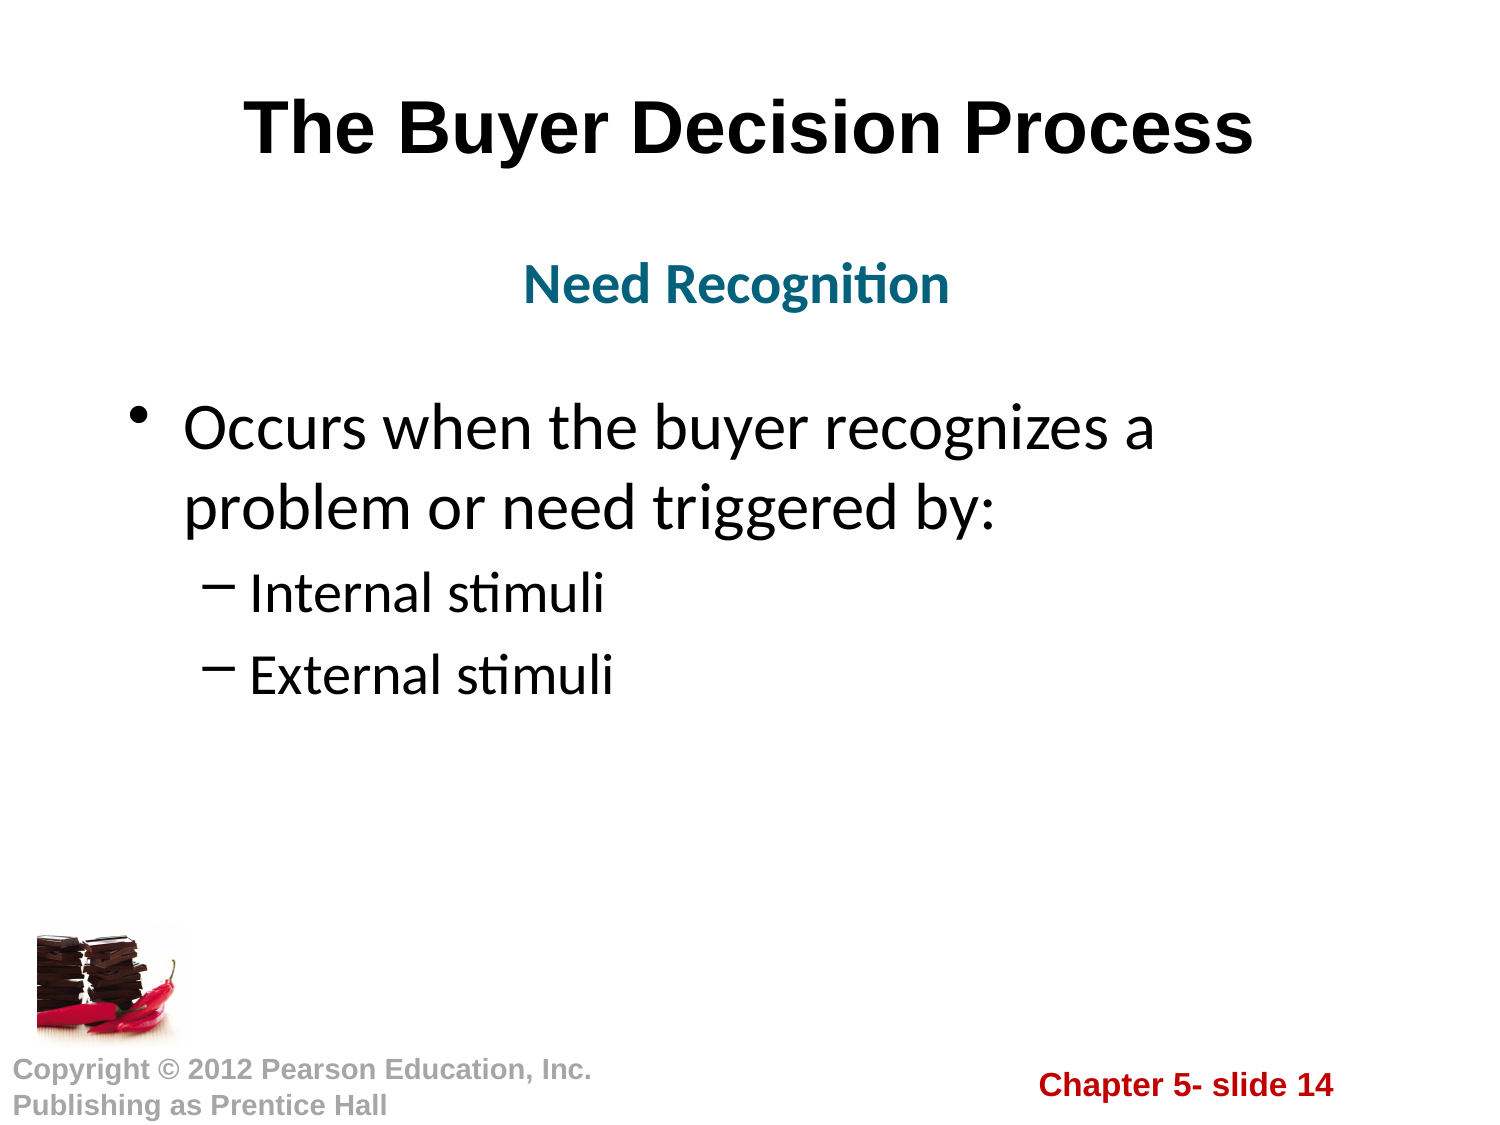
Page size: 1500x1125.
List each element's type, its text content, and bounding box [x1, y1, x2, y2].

list Occurs when the buyer recognizes a problem or need triggered by: Internal stimuli External stimuli [112, 374, 1388, 1051]
picture [37, 924, 112, 1050]
list Need Recognition [149, 237, 1326, 301]
title The Buyer Decision Process [112, 37, 1388, 226]
